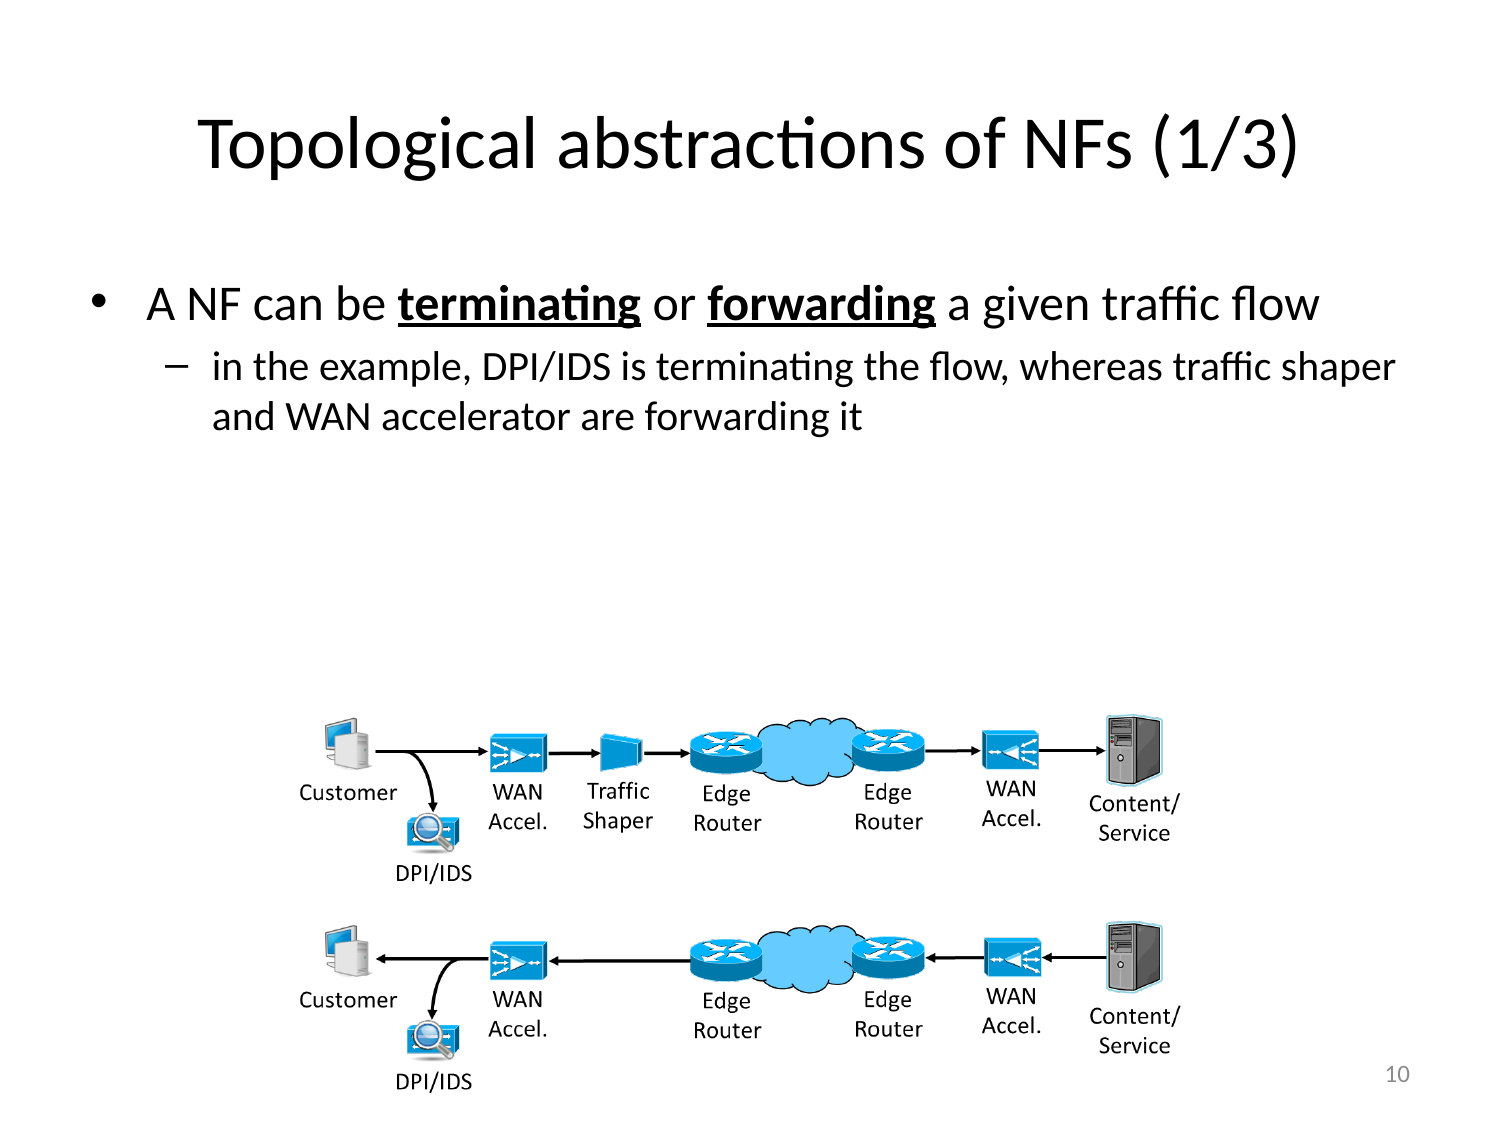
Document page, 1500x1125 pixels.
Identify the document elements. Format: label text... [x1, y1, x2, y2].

slide_number 10 [1202, 1042, 1425, 1103]
title Topological abstractions of NFs (1/3) [75, 45, 1425, 233]
picture [282, 708, 1196, 1111]
list A NF can be terminating or forwarding a given traffic flow in the example, DPI/IDS is terminating the flow, whereas traffic shaper and WAN accelerator are forwarding it [75, 262, 1425, 665]
